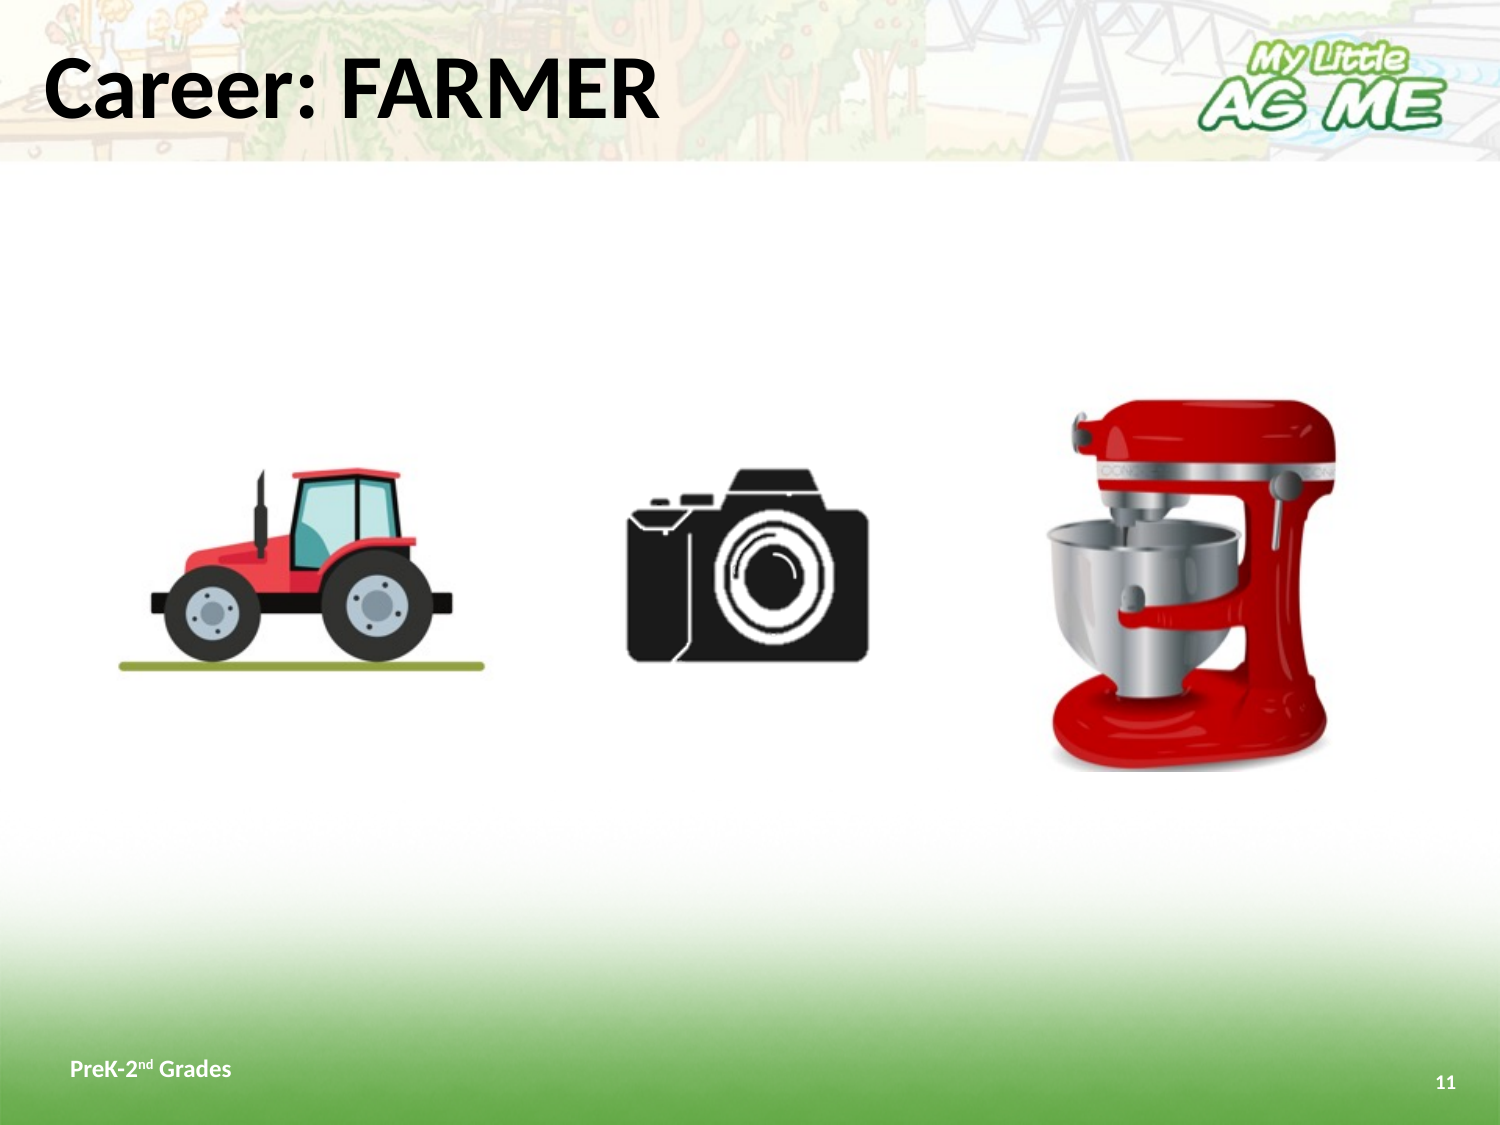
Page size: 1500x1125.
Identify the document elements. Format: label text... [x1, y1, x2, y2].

title Career: FARMER [29, 7, 1324, 172]
picture [0, 0, 1500, 1125]
